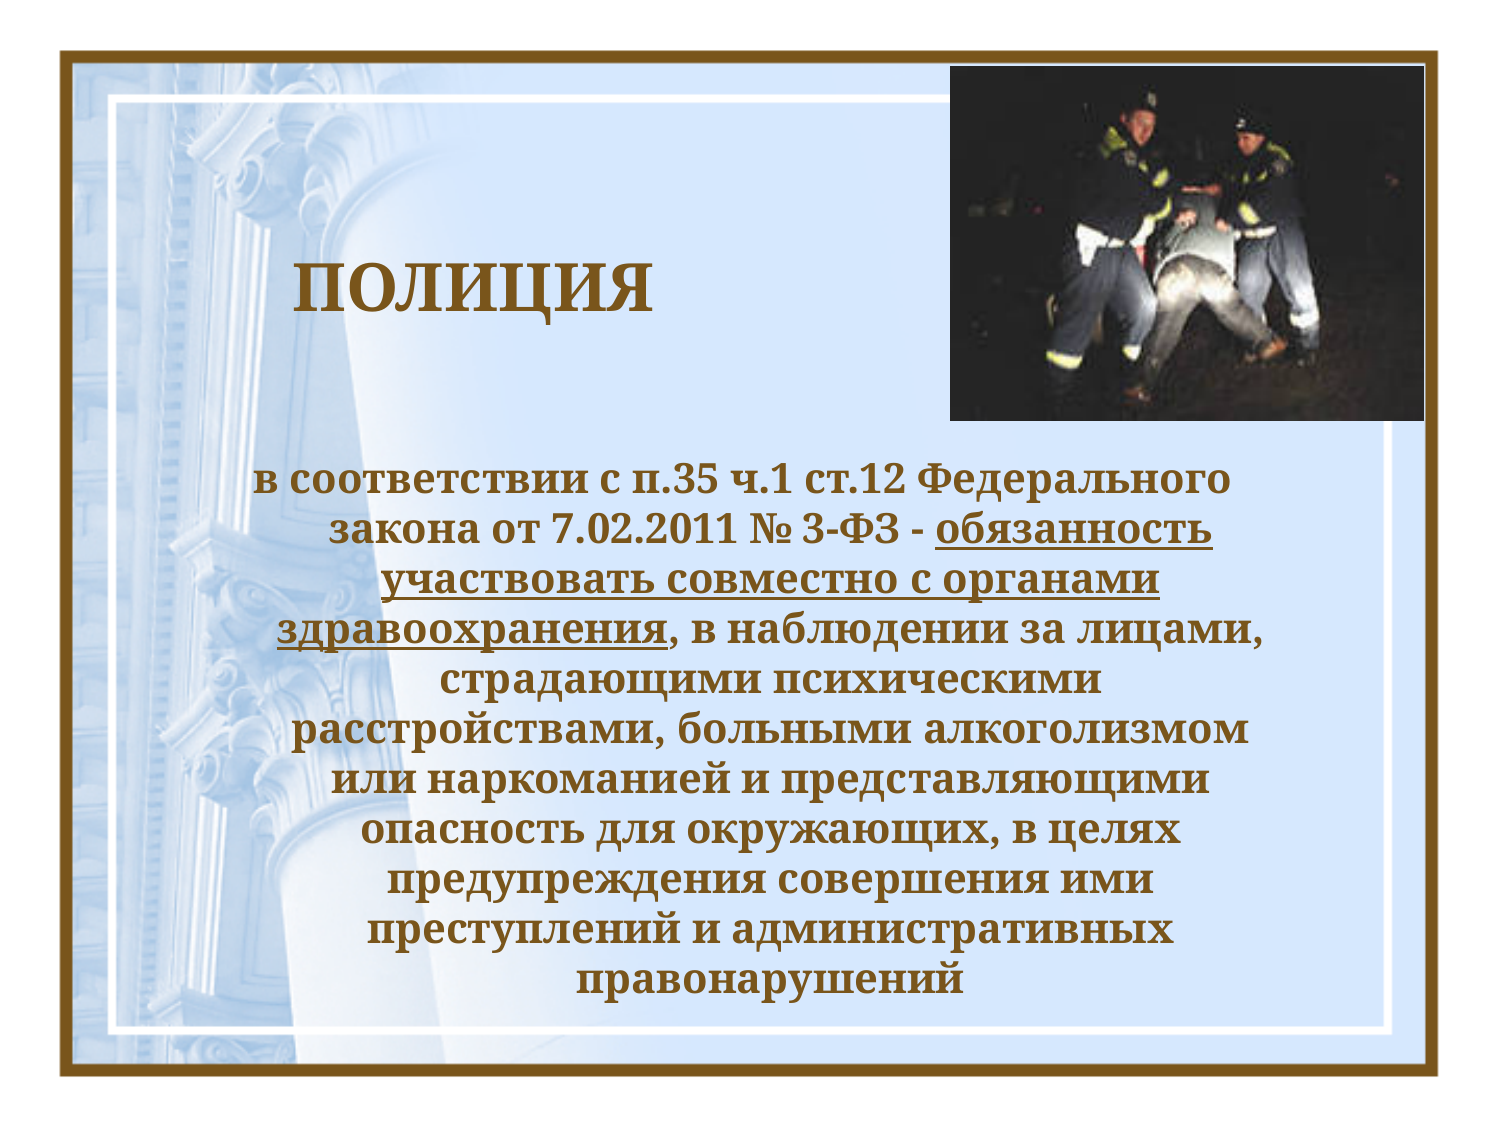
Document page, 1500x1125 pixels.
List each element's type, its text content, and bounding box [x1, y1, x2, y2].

title ПОЛИЦИЯ [277, 184, 945, 386]
picture [0, 0, 1500, 1125]
list в соответствии с п.35 ч.1 ст.12 Федерального закона от 7.02.2011 № 3-ФЗ - обязанность участвовать совместно с органами здравоохранения, в наблюдении за лицами, страдающими психическими расстройствами, больными алкоголизмом или наркоманией и представляющими опасность для окружающих, в целях предупреждения совершения ими преступлений и административных правонарушений [182, 444, 1303, 1009]
